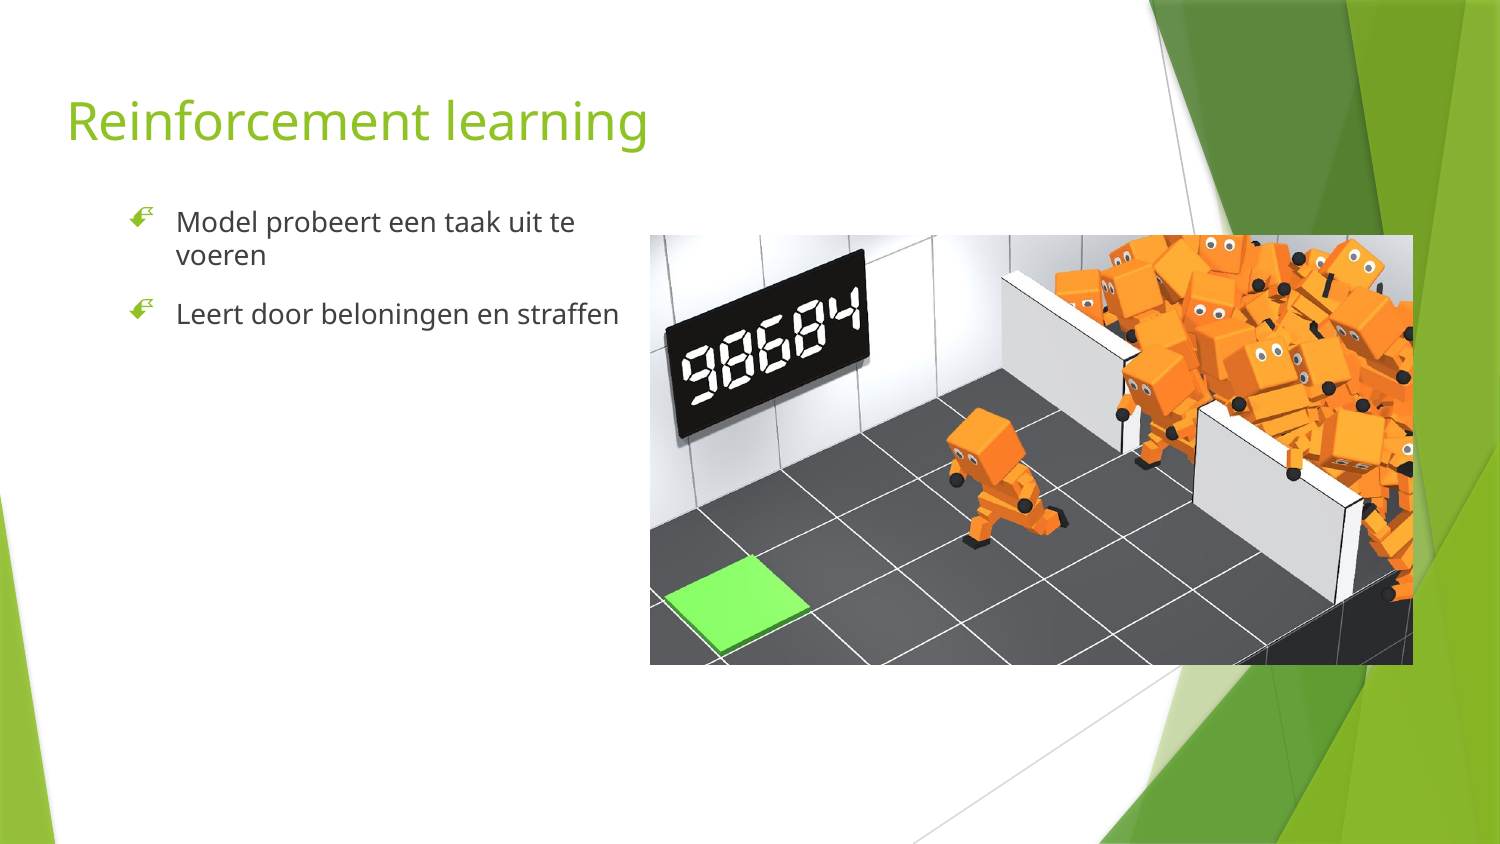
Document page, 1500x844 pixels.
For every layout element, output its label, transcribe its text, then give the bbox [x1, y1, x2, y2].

text_box Model probeert een taak uit te voeren Leert door beloningen en straffen [38, 189, 637, 750]
picture [649, 235, 1414, 666]
title Reinforcement learning [51, 72, 1449, 167]
